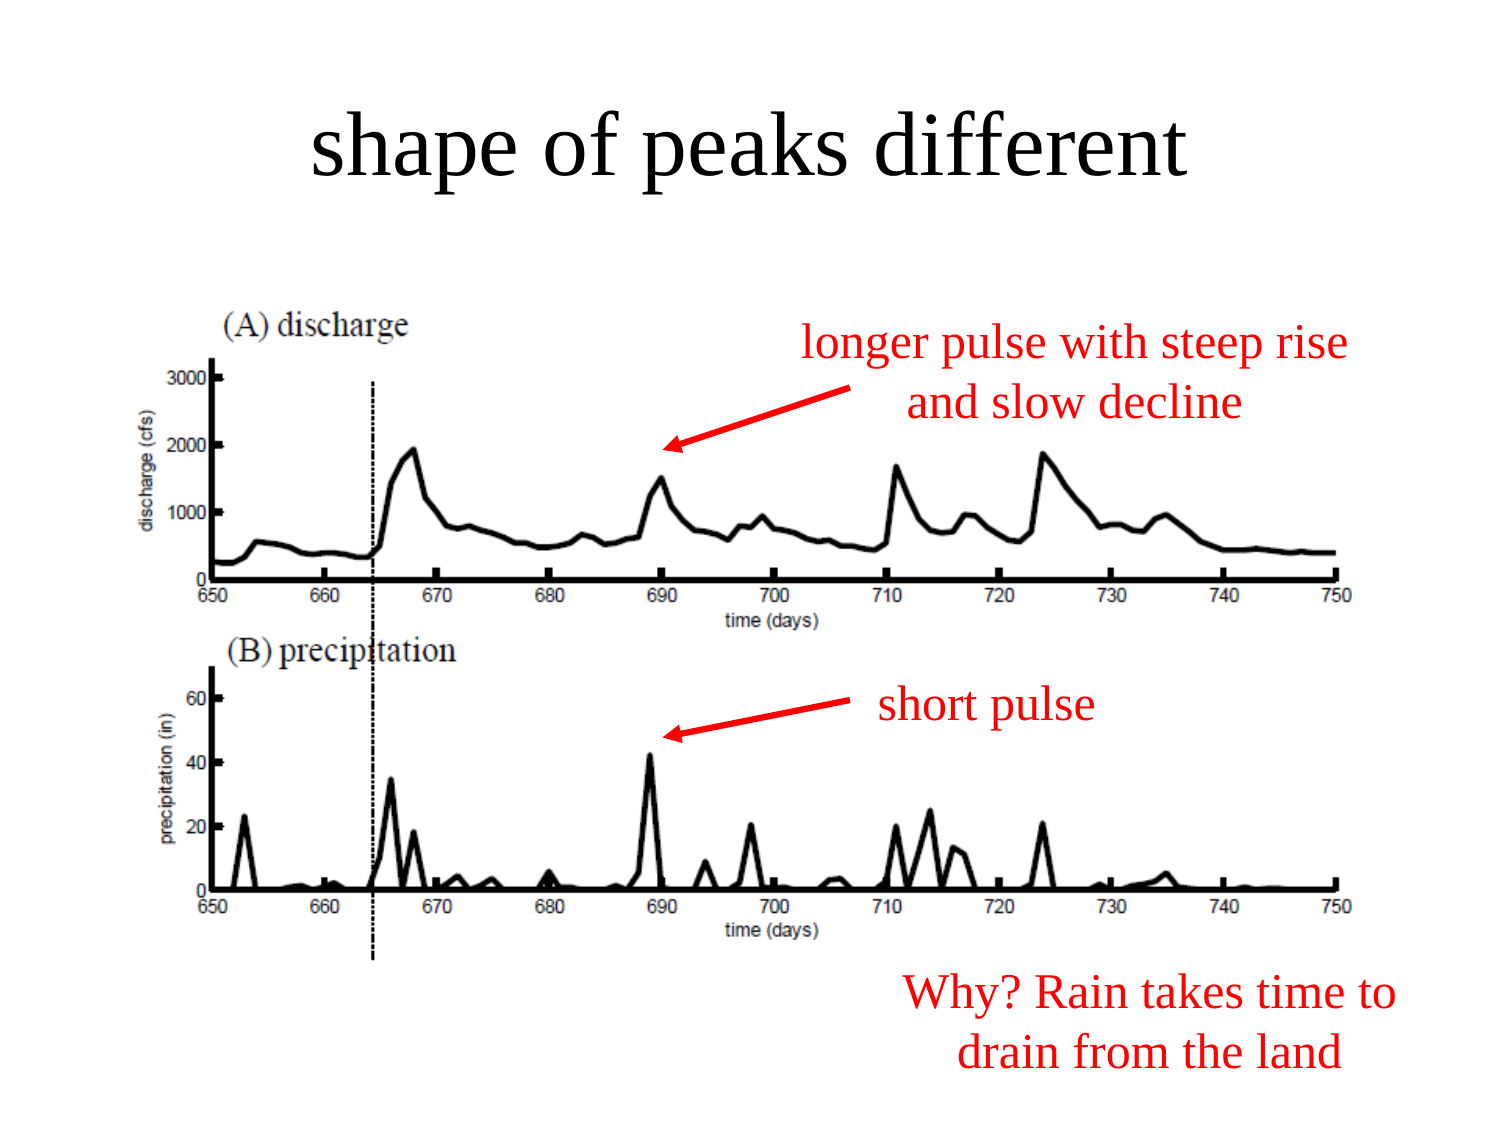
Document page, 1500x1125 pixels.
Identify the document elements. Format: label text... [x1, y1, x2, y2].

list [130, 295, 1369, 972]
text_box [662, 699, 851, 738]
title shape of peaks different [75, 45, 1425, 233]
text_box Why? Rain takes time to drain from the land [849, 949, 1450, 1088]
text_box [662, 387, 851, 451]
